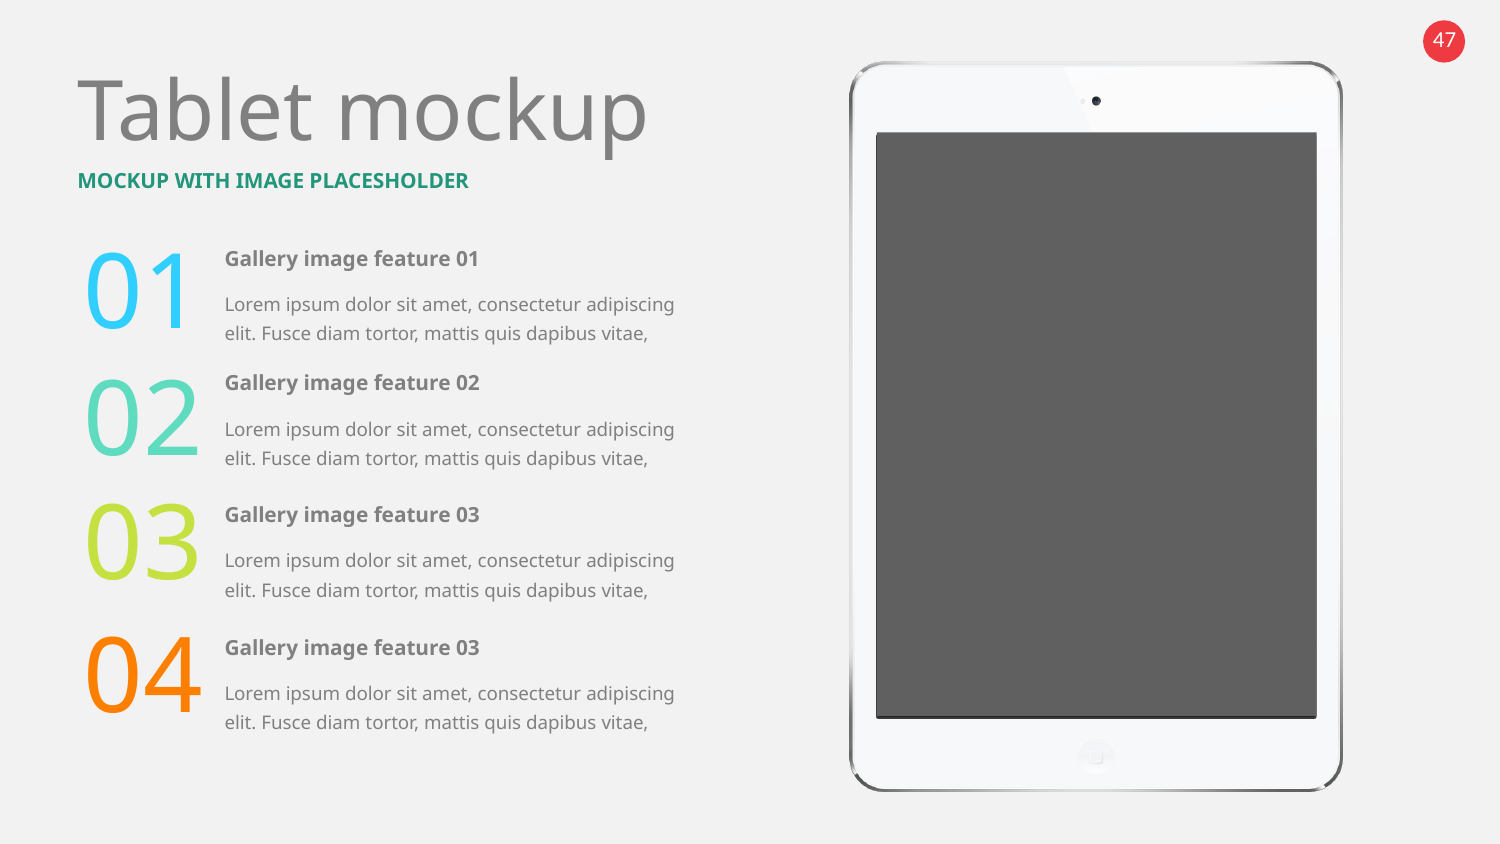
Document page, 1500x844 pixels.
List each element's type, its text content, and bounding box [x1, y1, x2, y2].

text_box Lorem ipsum dolor sit amet, consectetur adipiscing elit. Fusce diam tortor, mattis quis dapibus vitae, [224, 675, 710, 734]
text_box Gallery image feature 03 [224, 492, 710, 542]
text_box Gallery image feature 03 [224, 625, 710, 675]
picture [849, 61, 1343, 792]
list Tablet mockup [77, 61, 761, 156]
text_box Lorem ipsum dolor sit amet, consectetur adipiscing elit. Fusce diam tortor, mattis quis dapibus vitae, [224, 542, 710, 601]
text_box 04 [76, 628, 210, 729]
text_box Lorem ipsum dolor sit amet, consectetur adipiscing elit. Fusce diam tortor, mattis quis dapibus vitae, [224, 410, 710, 469]
list MOCKUP WITH IMAGE PLACESHOLDER [77, 163, 761, 200]
text_box Lorem ipsum dolor sit amet, consectetur adipiscing elit. Fusce diam tortor, mattis quis dapibus vitae, [224, 286, 710, 345]
text_box 02 [76, 371, 210, 472]
text_box 03 [76, 495, 210, 597]
text_box Gallery image feature 02 [224, 360, 710, 410]
text_box Gallery image feature 01 [224, 236, 710, 286]
text_box 01 [76, 244, 210, 346]
